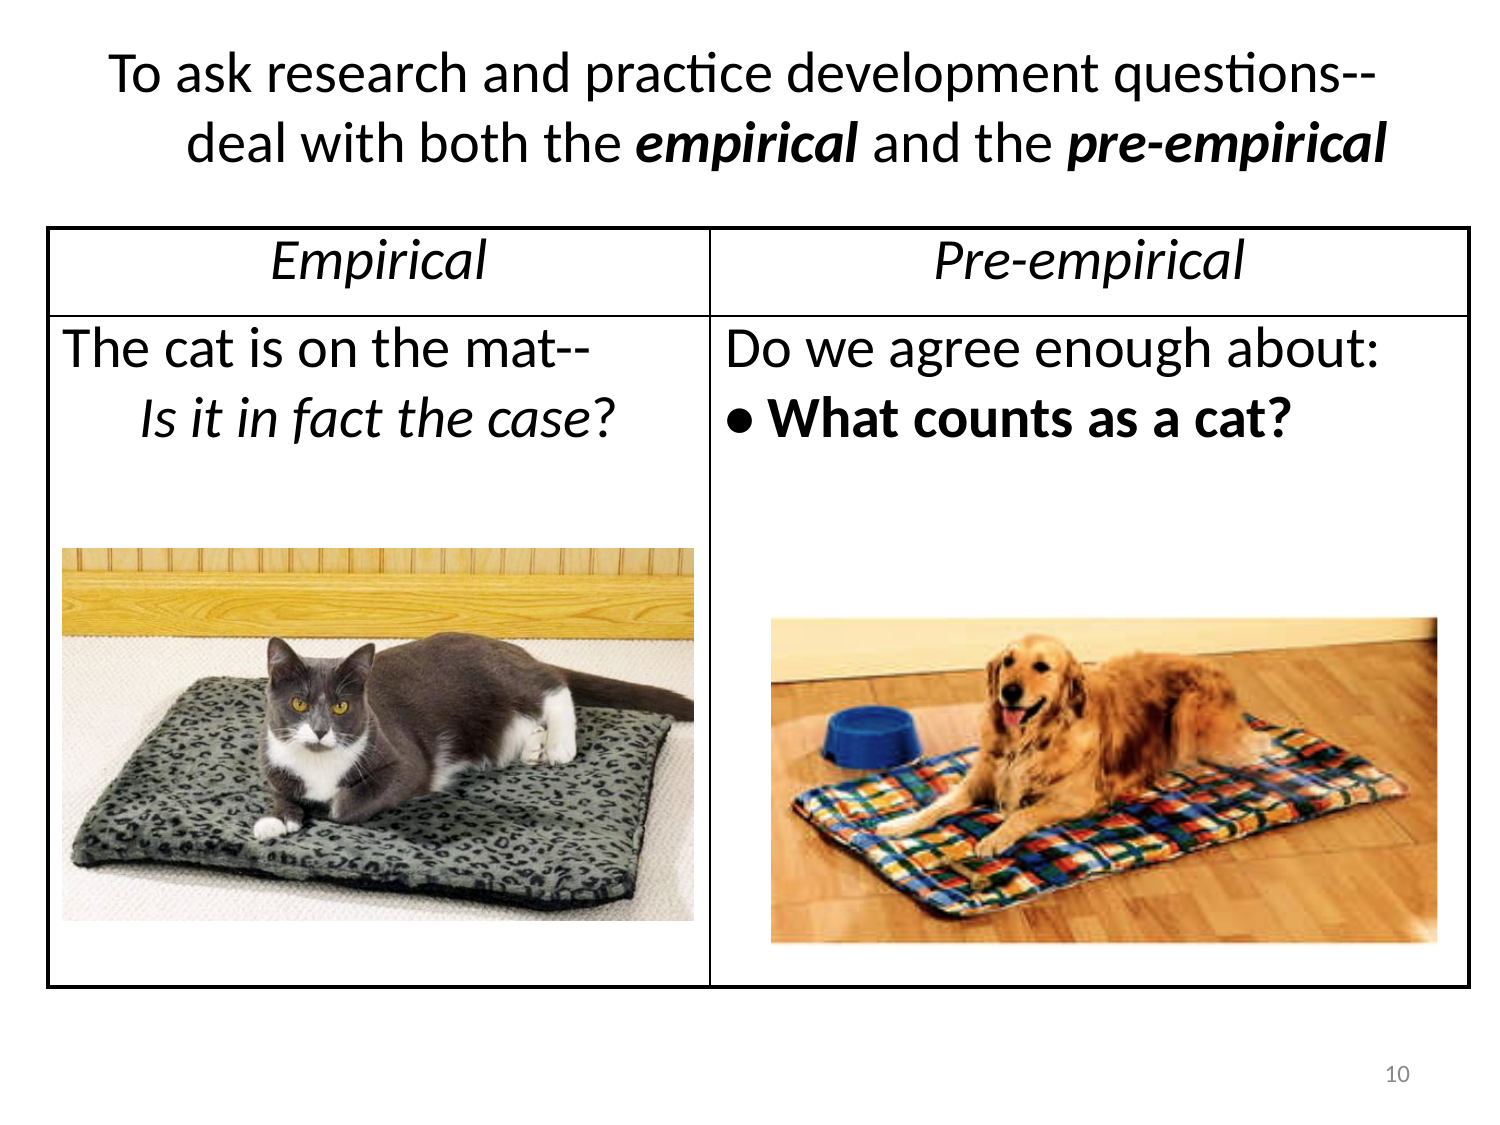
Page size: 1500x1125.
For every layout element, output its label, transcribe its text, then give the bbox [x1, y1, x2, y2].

slide_number 10 [1074, 1042, 1425, 1103]
picture [770, 609, 1438, 957]
table_cell Do we agree enough about: • What counts as a cat? [711, 317, 1467, 985]
title To ask research and practice development questions-- deal with both the empirical and the pre-empirical [74, 44, 1426, 226]
table_cell The cat is on the mat-- Is it in fact the case? [50, 317, 709, 985]
picture [62, 548, 694, 921]
table_header Empirical [50, 230, 709, 315]
table_header Pre-empirical [711, 230, 1467, 315]
